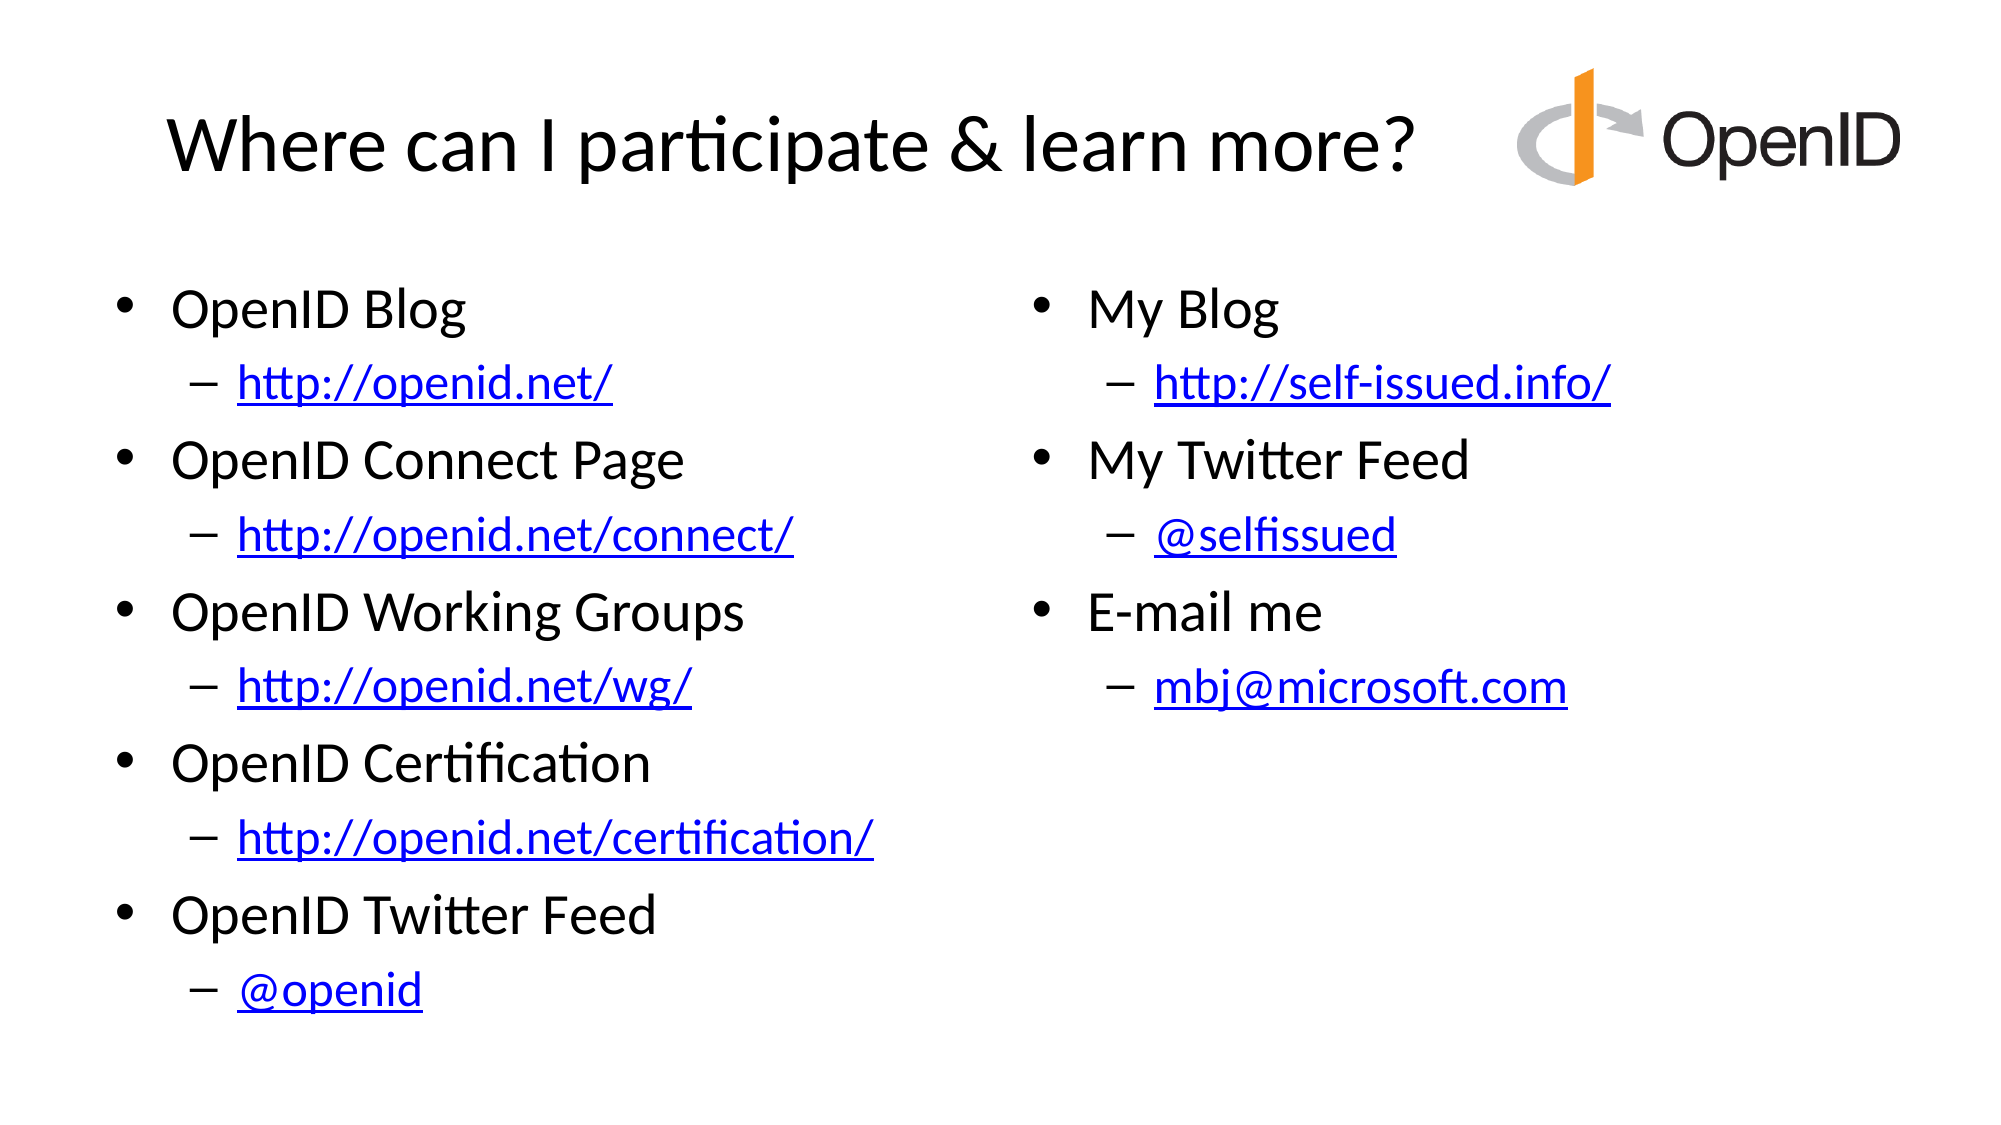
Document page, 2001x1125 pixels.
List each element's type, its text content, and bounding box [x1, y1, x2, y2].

list My Blog http://self-issued.info/ My Twitter Feed @selfissued E-mail me mbj@microsoft.com [1016, 262, 1900, 1005]
picture [1486, 44, 1936, 224]
list OpenID Blog http://openid.net/ OpenID Connect Page http://openid.net/connect/ OpenID Working Groups http://openid.net/wg/ OpenID Certification http://openid.net/certification/ OpenID Twitter Feed @openid [99, 262, 984, 1114]
title Where can I participate & learn more? [101, 45, 1487, 233]
